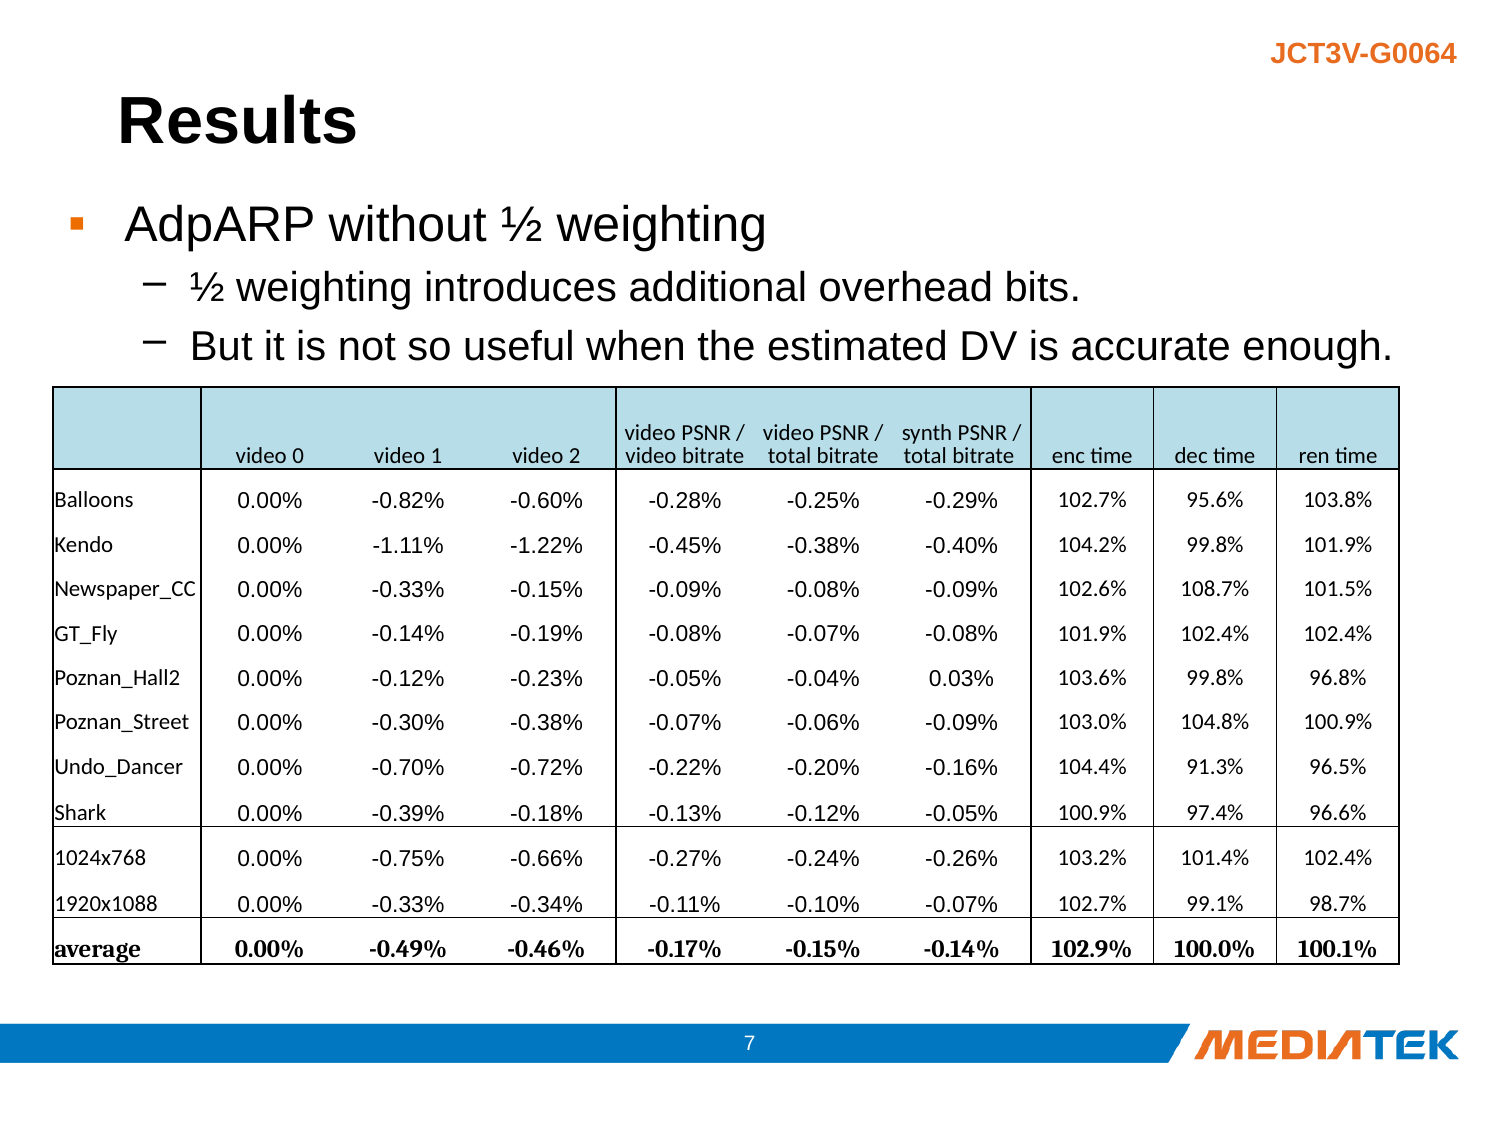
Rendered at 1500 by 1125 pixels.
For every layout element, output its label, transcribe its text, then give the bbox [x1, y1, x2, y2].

table_cell -0.29% [893, 470, 1030, 513]
table_cell -1.11% [339, 513, 477, 558]
table_cell -0.66% [477, 827, 615, 871]
table_cell -0.10% [754, 871, 893, 917]
table_cell -0.08% [893, 602, 1030, 647]
table_cell 102.9% [1032, 918, 1153, 963]
table_cell -0.06% [754, 691, 893, 736]
table_cell 100.9% [1032, 780, 1153, 826]
table_cell 100.0% [1154, 918, 1276, 963]
table_cell -0.12% [754, 780, 893, 826]
table_header [54, 388, 200, 468]
table_cell 104.2% [1032, 513, 1153, 558]
table_cell 98.7% [1277, 871, 1398, 917]
table_cell -0.27% [617, 827, 754, 871]
table_cell 0.00% [202, 513, 339, 558]
table_cell -0.15% [754, 918, 893, 963]
table_cell -0.08% [754, 558, 893, 602]
table_cell -0.30% [339, 691, 477, 736]
table_cell -0.17% [617, 918, 754, 963]
picture [0, 1023, 711, 1063]
table_cell -0.39% [339, 780, 477, 826]
table_cell -0.72% [477, 736, 615, 780]
table_cell 97.4% [1154, 780, 1276, 826]
table_cell Balloons [54, 470, 200, 513]
table_cell 99.8% [1154, 647, 1276, 691]
table_cell -0.33% [339, 558, 477, 602]
table_header video 1 [339, 388, 477, 468]
table_cell 102.4% [1277, 602, 1398, 647]
table_header dec time [1154, 388, 1276, 468]
table_cell 101.5% [1277, 558, 1398, 602]
table_cell 104.4% [1032, 736, 1153, 780]
table_cell 101.9% [1277, 513, 1398, 558]
table_cell -0.07% [617, 691, 754, 736]
table_cell -0.25% [754, 470, 893, 513]
table_cell 0.00% [202, 736, 339, 780]
table_cell -0.49% [339, 918, 477, 963]
table_cell Poznan_Hall2 [54, 647, 200, 691]
table_cell -0.45% [617, 513, 754, 558]
table_cell 101.4% [1154, 827, 1276, 871]
table_cell -0.22% [617, 736, 754, 780]
table_header video 2 [477, 388, 615, 468]
list AdpARP without ½ weighting ½ weighting introduces additional overhead bits. But it is not so useful when the estimated DV is accurate enough. [52, 184, 1425, 998]
table_cell 0.00% [202, 470, 339, 513]
table_cell Shark [54, 780, 200, 826]
table_cell -0.60% [477, 470, 615, 513]
table_cell 1024x768 [54, 827, 200, 871]
table_cell 104.8% [1154, 691, 1276, 736]
table_cell 99.8% [1154, 513, 1276, 558]
table_cell 108.7% [1154, 558, 1276, 602]
table_cell Poznan_Street [54, 691, 200, 736]
table_cell -0.19% [477, 602, 615, 647]
picture [789, 1023, 1459, 1063]
table_cell -0.05% [893, 780, 1030, 826]
table_cell -0.14% [893, 918, 1030, 963]
table_cell 0.00% [202, 780, 339, 826]
table_cell -0.26% [893, 827, 1030, 871]
table_cell -0.75% [339, 827, 477, 871]
table_cell -0.07% [893, 871, 1030, 917]
table_cell Kendo [54, 513, 200, 558]
table_cell -0.05% [617, 647, 754, 691]
table_cell 0.03% [893, 647, 1030, 691]
table_cell -0.12% [339, 647, 477, 691]
table_cell -0.11% [617, 871, 754, 917]
table_cell Newspaper_CC [54, 558, 200, 602]
table_cell -0.16% [893, 736, 1030, 780]
table_cell 103.2% [1032, 827, 1153, 871]
table_cell 101.9% [1032, 602, 1153, 647]
table_header video 0 [202, 388, 339, 468]
table_cell 95.6% [1154, 470, 1276, 513]
table_cell 102.4% [1277, 827, 1398, 871]
table_cell -0.38% [477, 691, 615, 736]
table_cell GT_Fly [54, 602, 200, 647]
table_cell -0.24% [754, 827, 893, 871]
table_cell Undo_Dancer [54, 736, 200, 780]
table_cell -0.46% [477, 918, 615, 963]
table_cell -0.34% [477, 871, 615, 917]
table_cell -0.13% [617, 780, 754, 826]
table_cell 103.0% [1032, 691, 1153, 736]
table_cell -0.15% [477, 558, 615, 602]
table_cell 91.3% [1154, 736, 1276, 780]
table_cell 0.00% [202, 647, 339, 691]
table_cell 102.7% [1032, 871, 1153, 917]
table_cell 1920x1088 [54, 871, 200, 917]
table_header synth PSNR / total bitrate [893, 388, 1030, 468]
table_cell 96.6% [1277, 780, 1398, 826]
table_cell -0.70% [339, 736, 477, 780]
table_cell -0.09% [617, 558, 754, 602]
table_cell 0.00% [202, 871, 339, 917]
table_cell -0.08% [617, 602, 754, 647]
table_cell 103.6% [1032, 647, 1153, 691]
table_cell -0.07% [754, 602, 893, 647]
table_cell 99.1% [1154, 871, 1276, 917]
table_cell -0.82% [339, 470, 477, 513]
table_cell 100.1% [1277, 918, 1398, 963]
table_header video PSNR / total bitrate [754, 388, 893, 468]
table_header ren time [1277, 388, 1398, 468]
table_cell -0.33% [339, 871, 477, 917]
table_cell -0.14% [339, 602, 477, 647]
table_cell -0.09% [893, 558, 1030, 602]
table_cell -1.22% [477, 513, 615, 558]
table_header video PSNR / video bitrate [617, 388, 754, 468]
table_cell -0.04% [754, 647, 893, 691]
table_cell 103.8% [1277, 470, 1398, 513]
table_cell 96.5% [1277, 736, 1398, 780]
table_cell 0.00% [202, 691, 339, 736]
table_header enc time [1032, 388, 1153, 468]
table_cell -0.18% [477, 780, 615, 826]
table_cell 0.00% [202, 558, 339, 602]
table_cell 102.7% [1032, 470, 1153, 513]
table_cell 0.00% [202, 602, 339, 647]
table_cell -0.09% [893, 691, 1030, 736]
slide_number 6 [711, 1022, 789, 1090]
table_cell -0.28% [617, 470, 754, 513]
table_cell 0.00% [202, 918, 339, 963]
table_cell 0.00% [202, 827, 339, 871]
table_cell -0.40% [893, 513, 1030, 558]
table_cell 96.8% [1277, 647, 1398, 691]
title Results [102, 62, 1426, 172]
table_cell -0.20% [754, 736, 893, 780]
table_cell 100.9% [1277, 691, 1398, 736]
table_cell -0.23% [477, 647, 615, 691]
table_cell average [54, 918, 200, 963]
table_cell -0.38% [754, 513, 893, 558]
table_cell 102.4% [1154, 602, 1276, 647]
table_cell 102.6% [1032, 558, 1153, 602]
